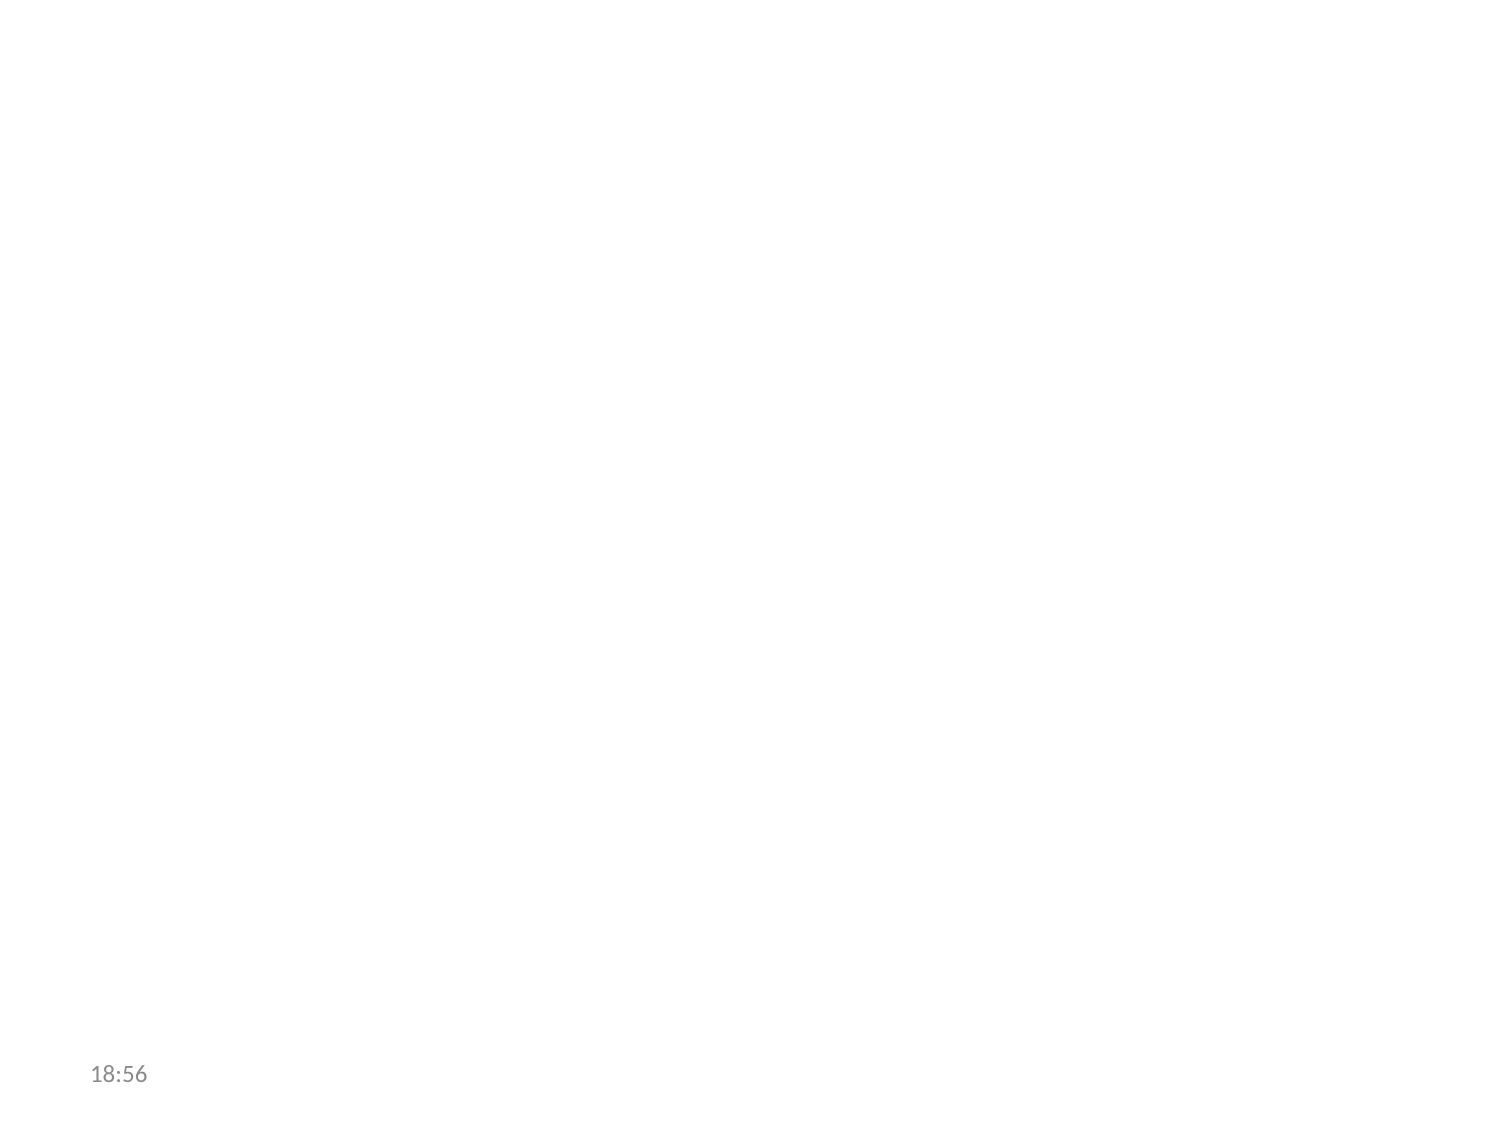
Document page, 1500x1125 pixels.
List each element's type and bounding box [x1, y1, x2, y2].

slide_number [75, 1042, 425, 1103]
